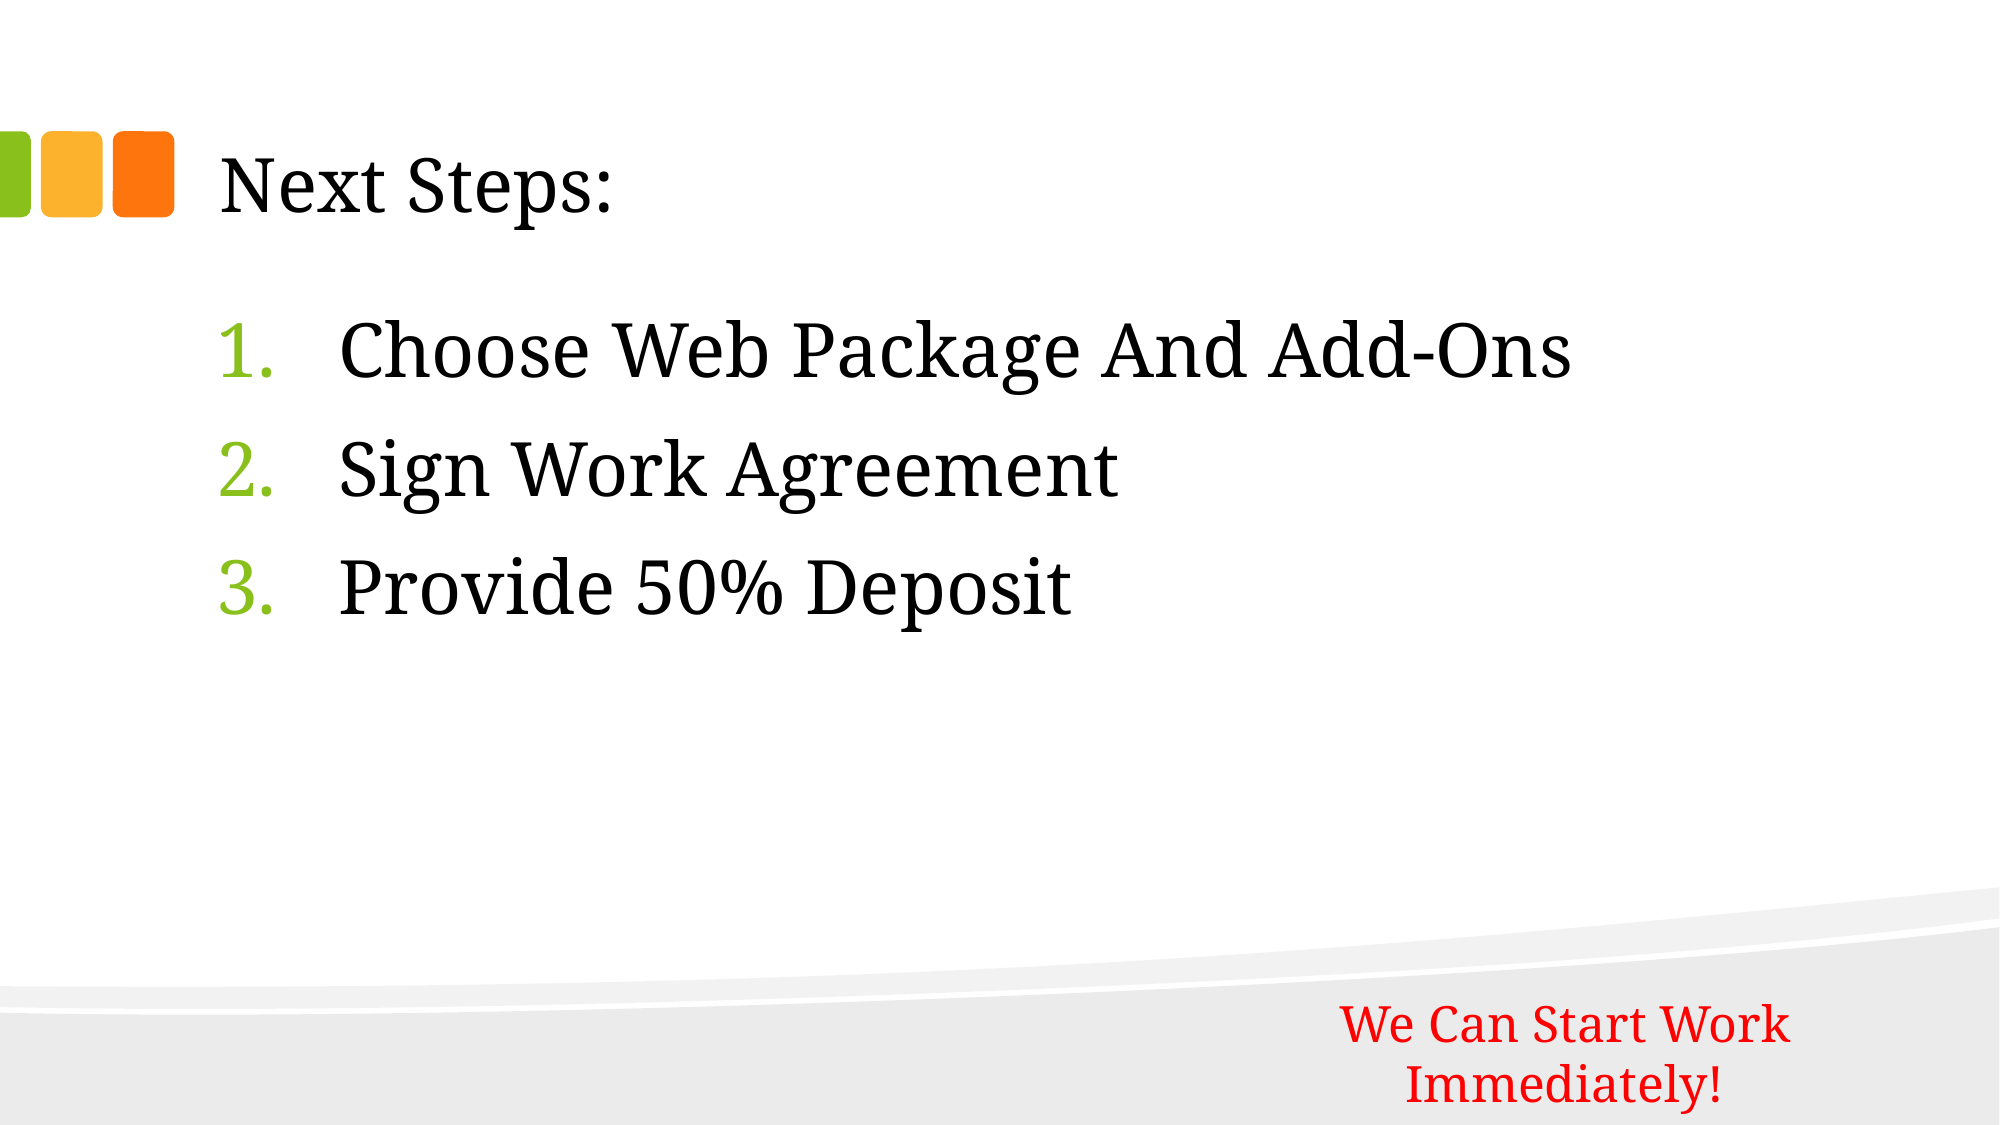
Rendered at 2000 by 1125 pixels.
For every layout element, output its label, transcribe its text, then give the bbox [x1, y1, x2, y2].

list Choose Web Package And Add-Ons Sign Work Agreement Provide 50% Deposit [196, 303, 1796, 1054]
text_box We Can Start Work Immediately! [1324, 985, 1806, 1120]
title Next Steps: [199, 24, 1800, 238]
